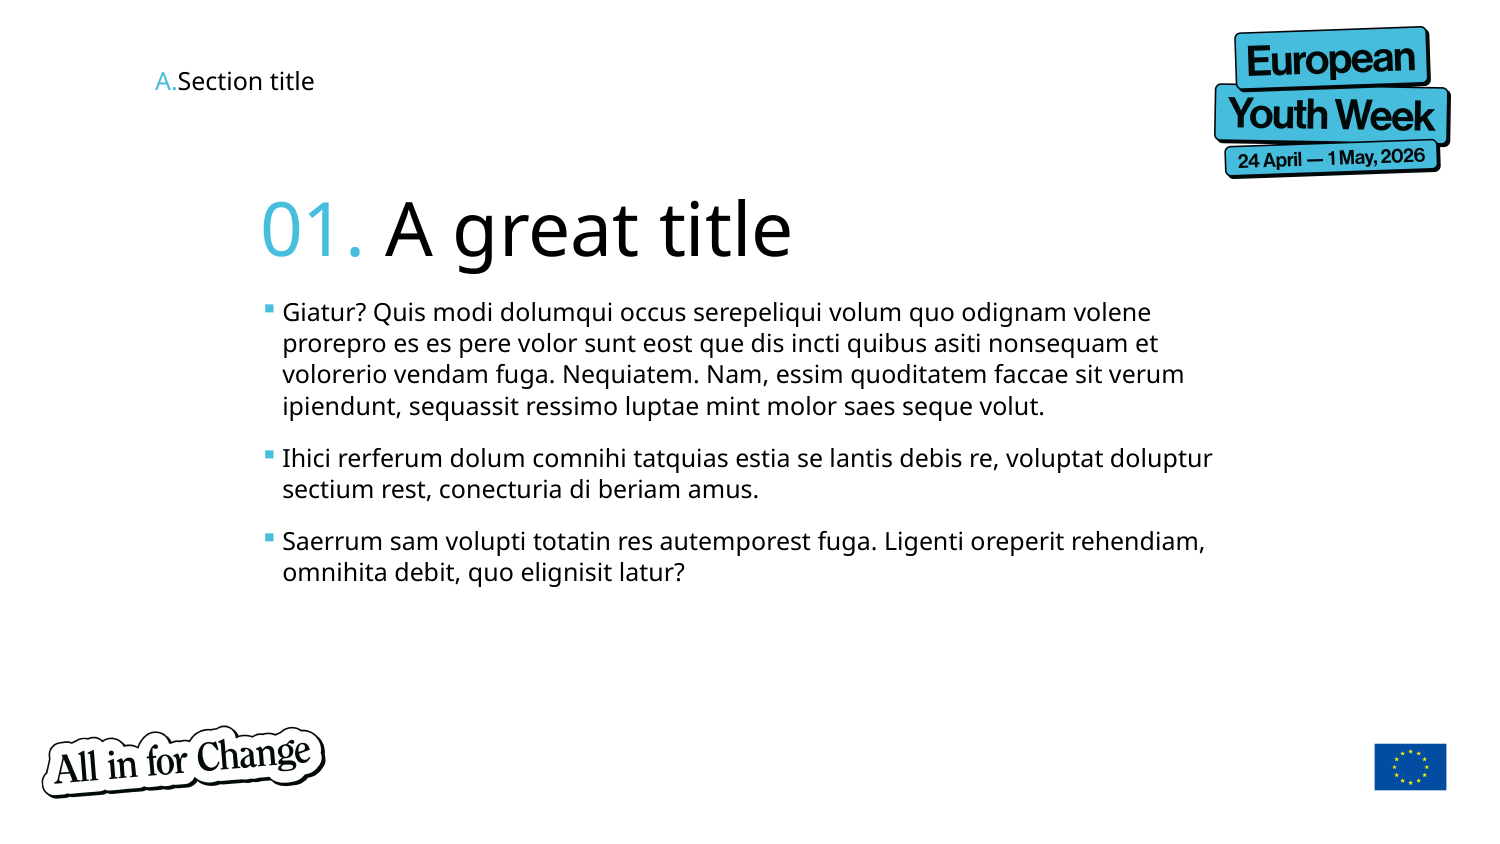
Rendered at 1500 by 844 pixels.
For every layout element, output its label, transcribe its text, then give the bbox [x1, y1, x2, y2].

picture [1374, 743, 1447, 791]
text_box Giatur? Quis modi dolumqui occus serepeliqui volum quo odignam volene prorepro es es pere volor sunt eost que dis incti quibus asiti nonsequam et volorerio vendam fuga. Nequiatem. Nam, essim quoditatem faccae sit verum ipiendunt, sequassit ressimo luptae mint molor saes seque volut. Ihici rerferum dolum comnihi tatquias estia se lantis debis re, voluptat doluptur sectium rest, conecturia di beriam amus. Saerrum sam volupti totatin res autemporest fuga. Ligenti oreperit rehendiam, omnihita debit, quo elignisit latur? [259, 295, 1238, 587]
text_box A.Section title [154, 35, 456, 97]
text_box 01. A great title [259, 191, 825, 307]
picture [1214, 26, 1451, 179]
picture [38, 713, 327, 811]
